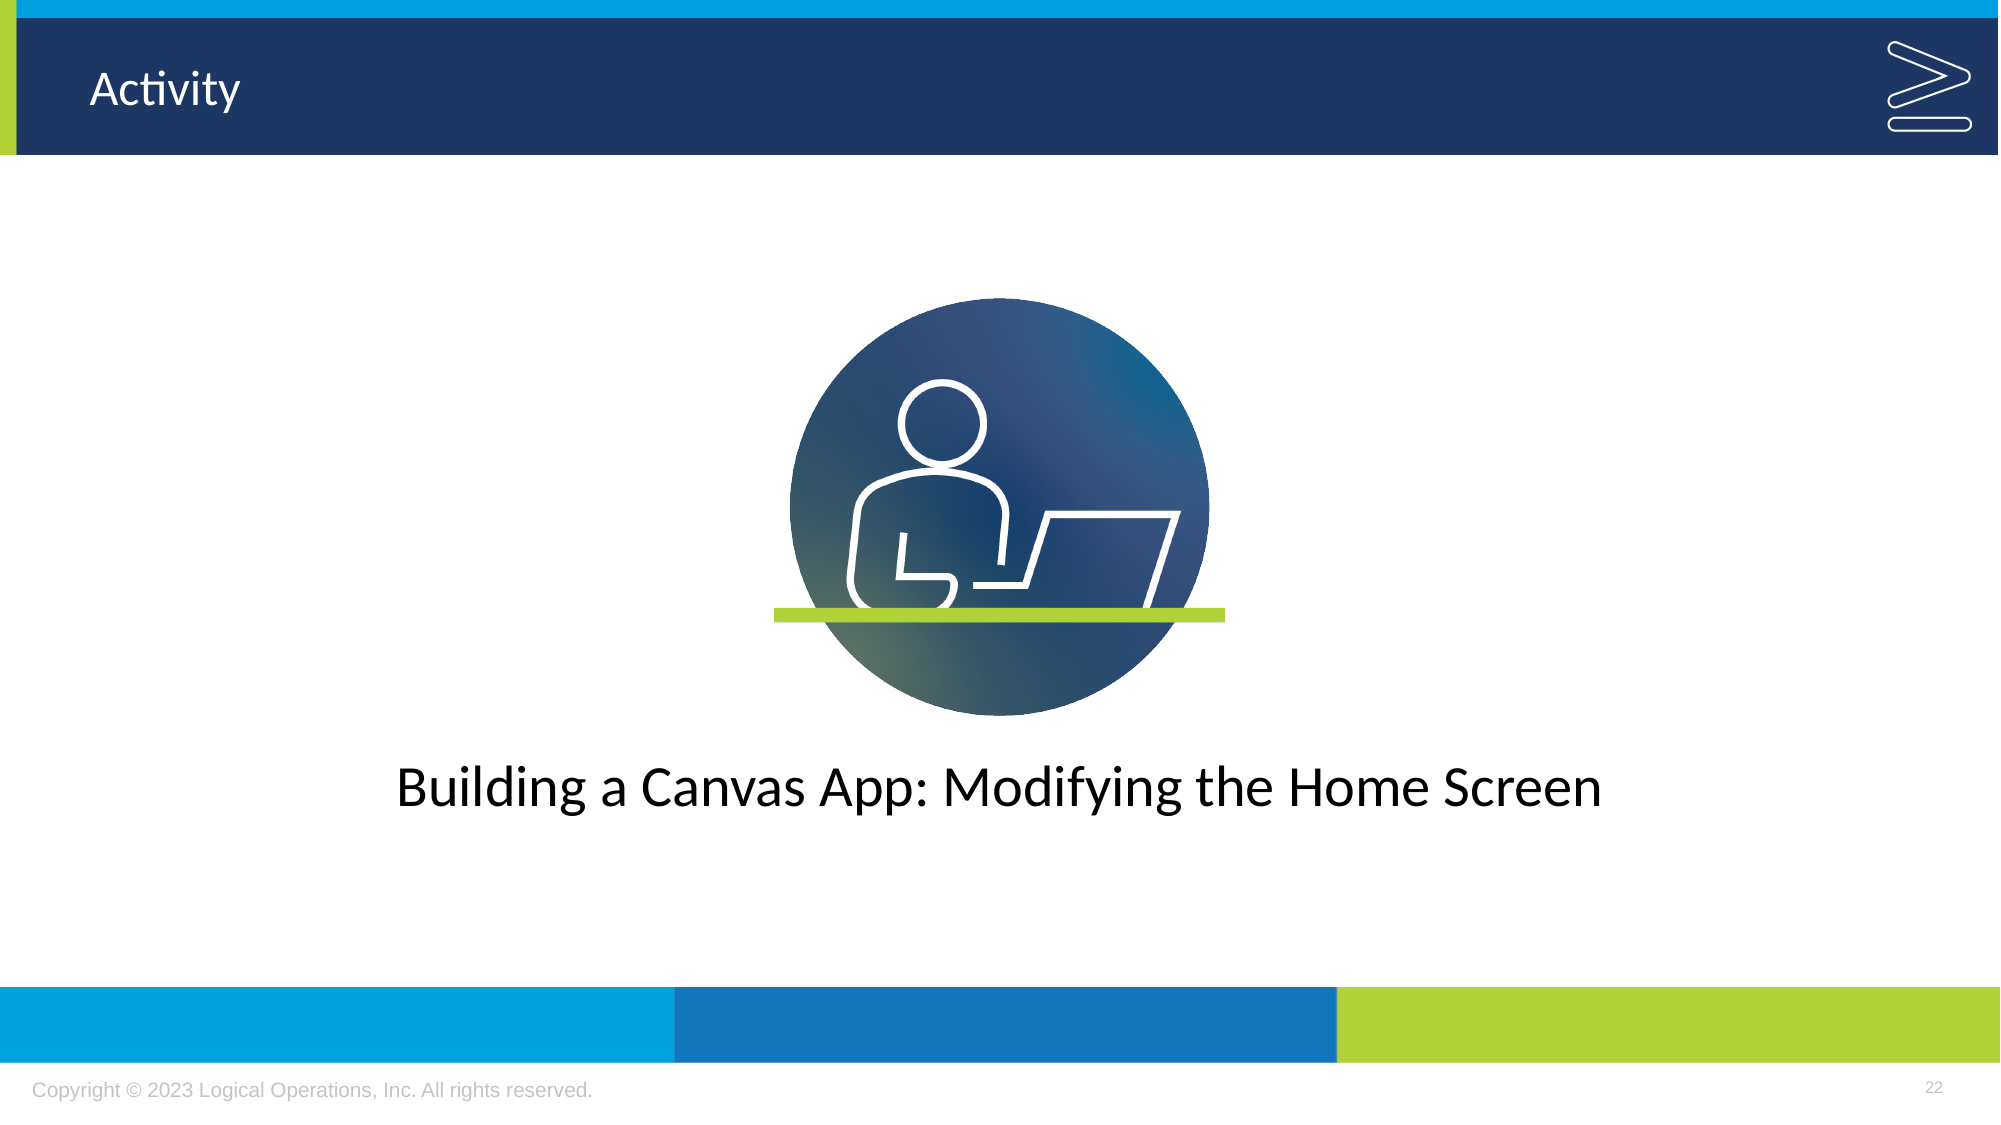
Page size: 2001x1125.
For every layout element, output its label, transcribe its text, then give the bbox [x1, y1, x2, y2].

picture [774, 298, 1225, 716]
slide_number 22 [1491, 1057, 1959, 1118]
picture [0, 0, 1998, 155]
list Building a Canvas App: Modifying the Home Screen [125, 740, 1875, 841]
picture [674, 987, 2000, 1063]
